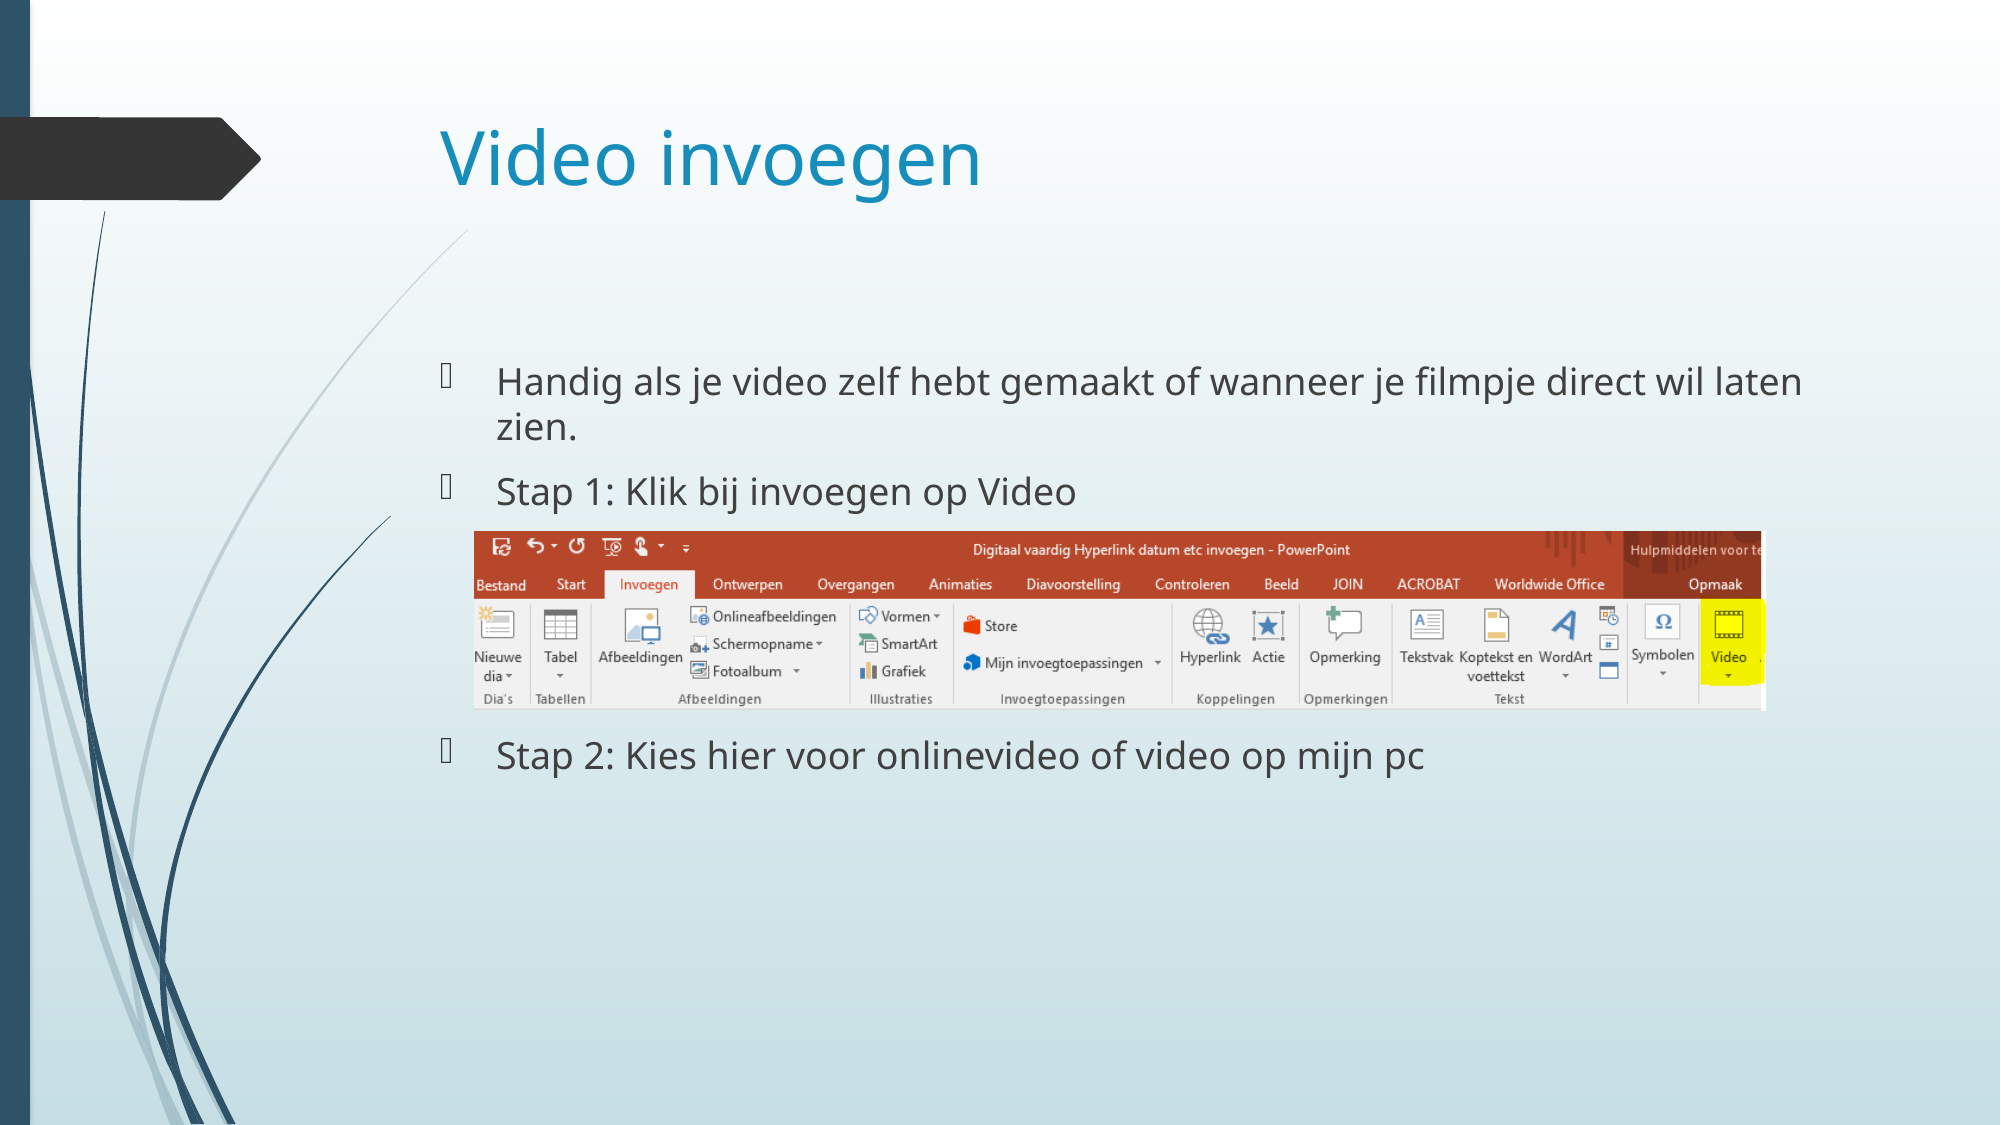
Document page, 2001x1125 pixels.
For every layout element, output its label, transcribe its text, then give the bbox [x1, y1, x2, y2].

picture [474, 530, 1766, 711]
title Video invoegen [425, 102, 1888, 313]
list Handig als je video zelf hebt gemaakt of wanneer je filmpje direct wil laten zien. Stap 1: Klik bij invoegen op Video Stap 2: Kies hier voor onlinevideo of video op mijn pc [424, 350, 1888, 970]
